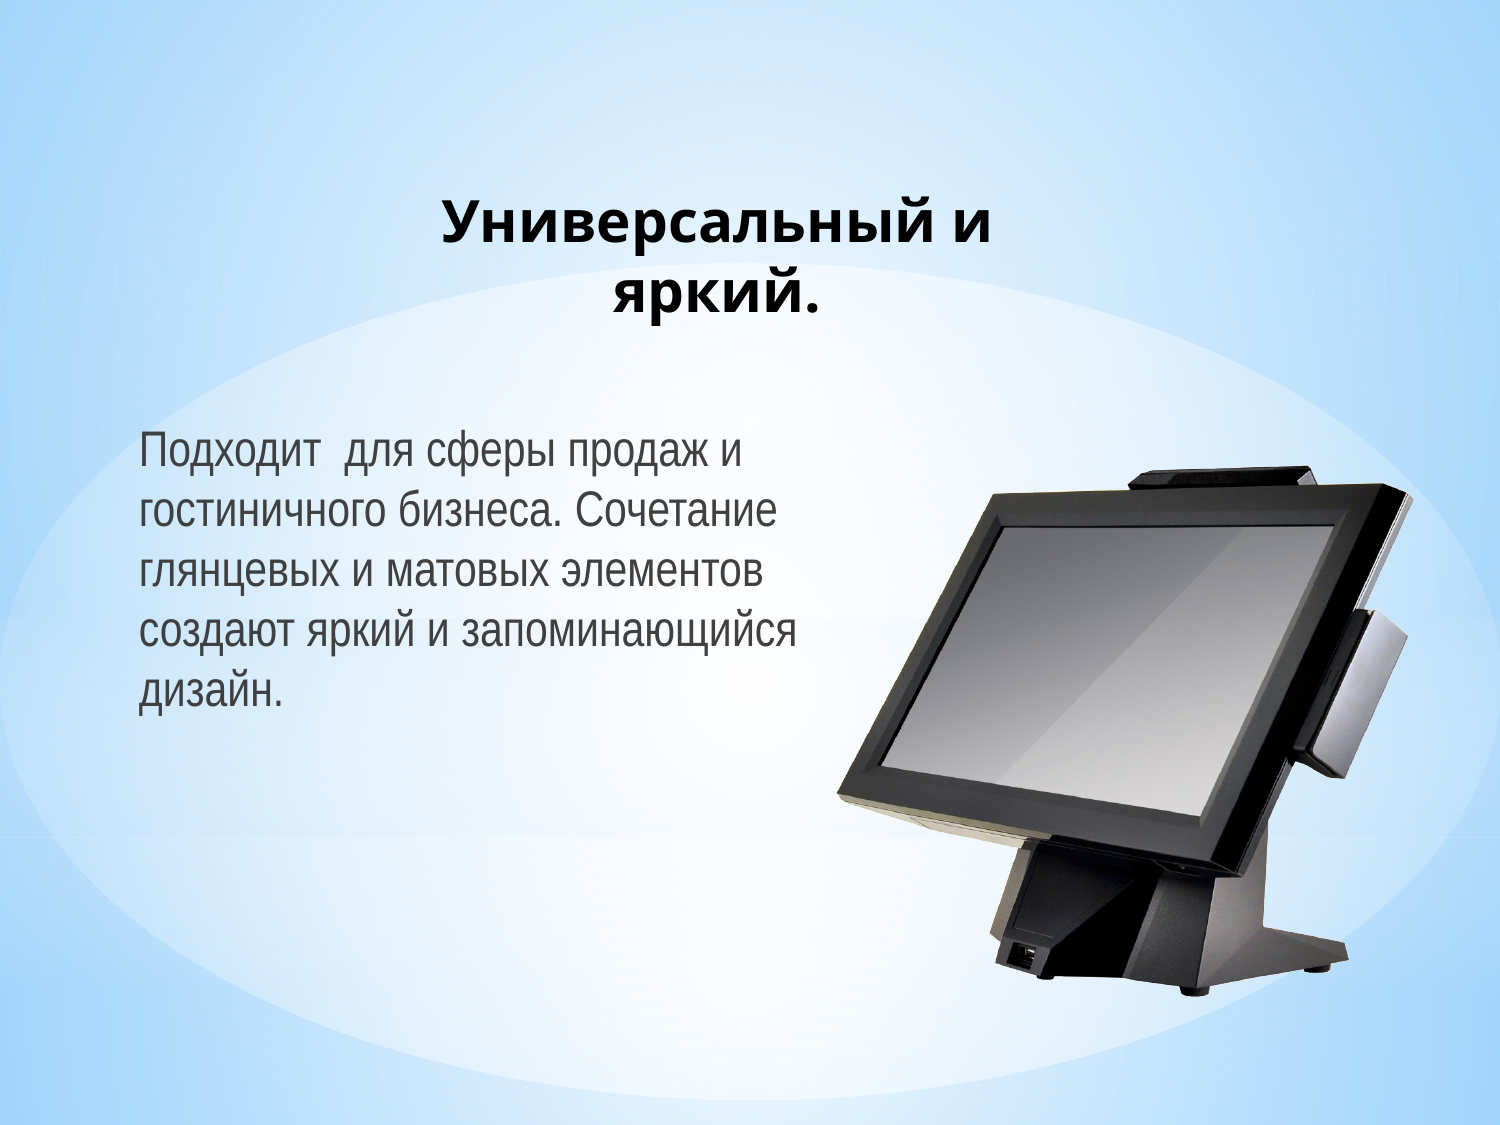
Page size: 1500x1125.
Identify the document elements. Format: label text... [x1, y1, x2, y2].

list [808, 432, 1469, 1022]
list Подходит для сферы продаж и гостиничного бизнеса. Сочетание глянцевых и матовых элементов создают яркий и запоминающийся дизайн. [123, 408, 880, 760]
title Универсальный и яркий. [419, 125, 1016, 332]
